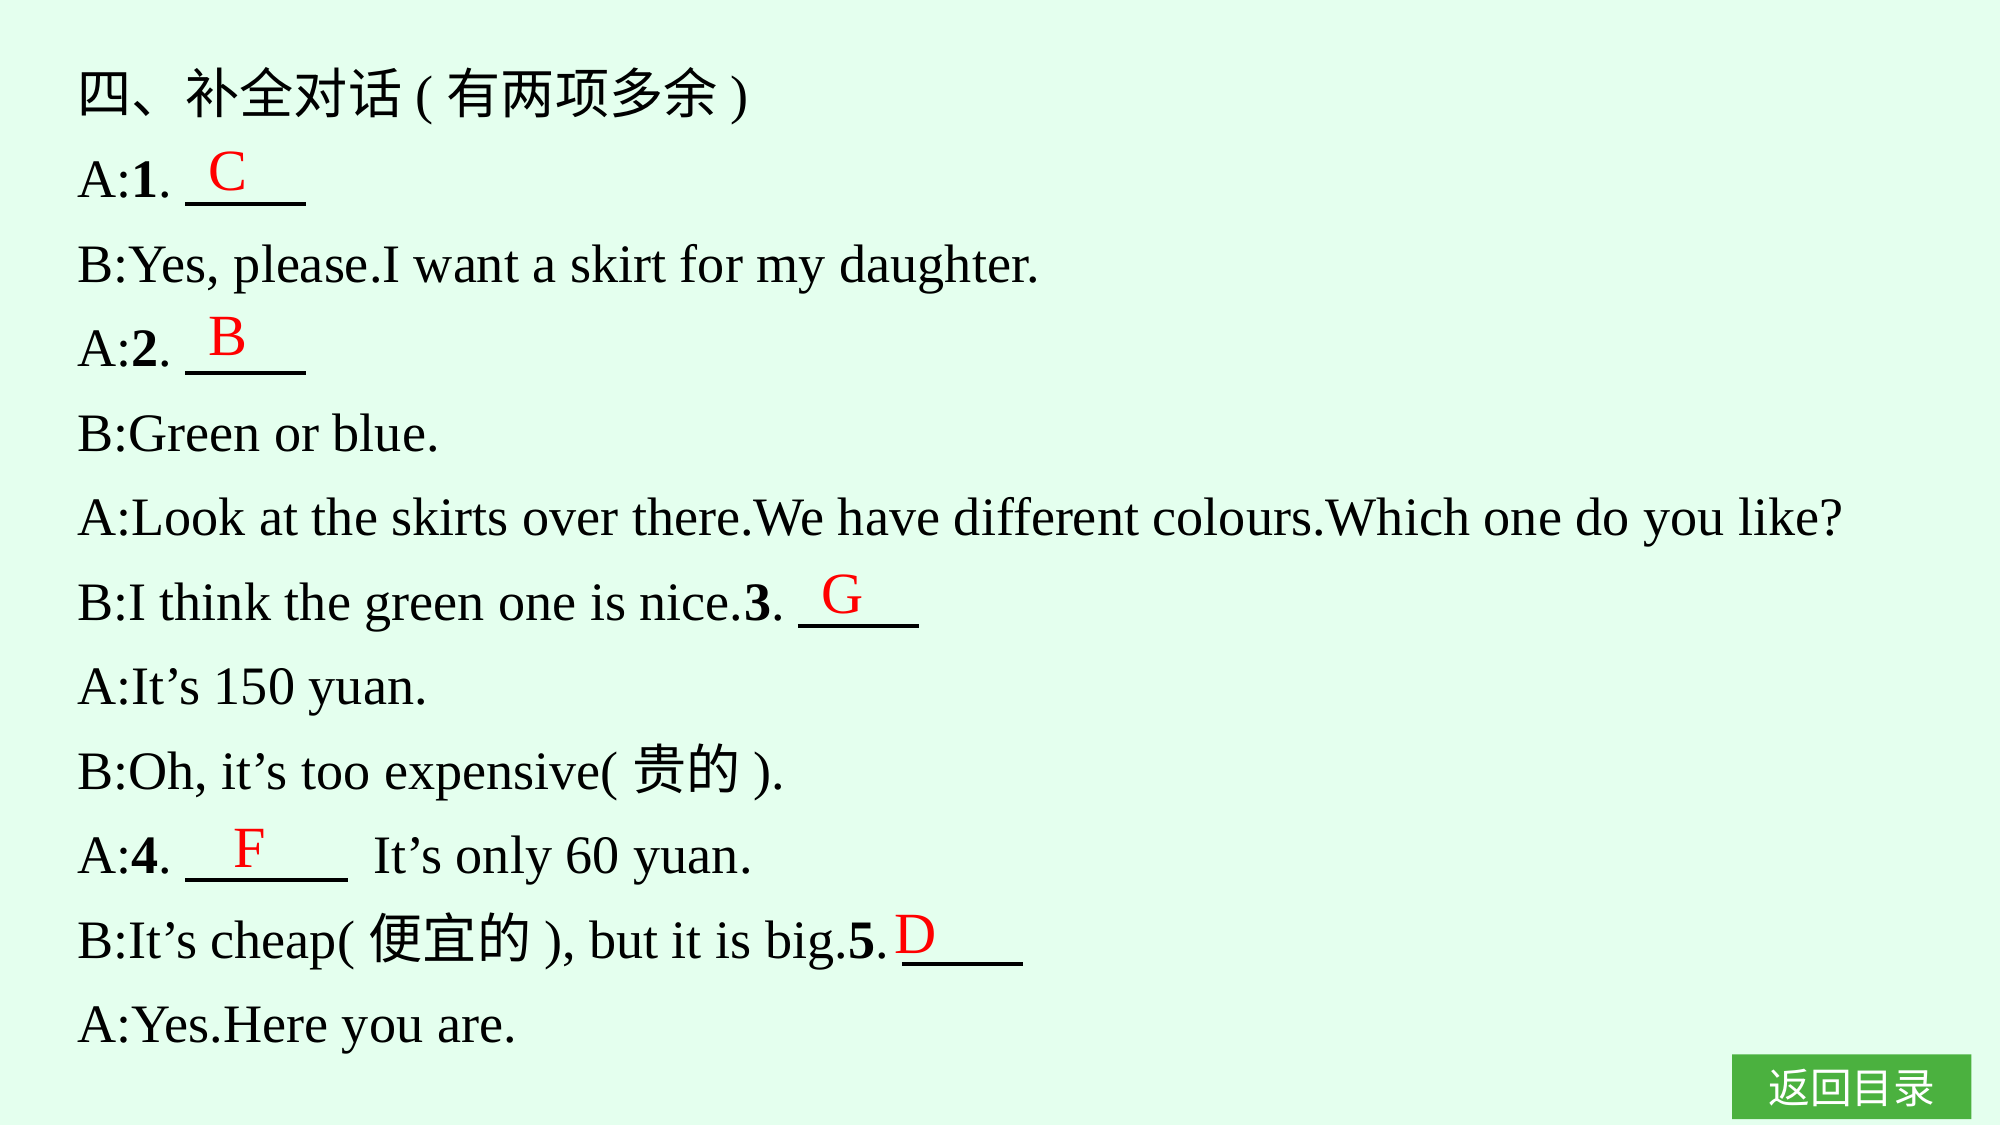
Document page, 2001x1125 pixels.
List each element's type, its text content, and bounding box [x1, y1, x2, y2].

text_box D [879, 887, 952, 973]
text_box G [806, 547, 878, 633]
text_box C [194, 124, 263, 210]
text_box F [218, 802, 281, 887]
text_box B [194, 289, 263, 375]
text_box 四、补全对话(有两项多余) A:1. B:Yes, please.I want a skirt for my daughter. A:2. B:Green or blue. A:Look at the skirts over there.We have different colours.Which one do you like? B:I think the green one is nice.3. A:It’s 150 yuan. B:Oh, it’s too expensive(贵的). A:4. It’s only 60 yuan. B:It’s cheap(便宜的), but it is big.5. A:Yes.Here you are. [62, 32, 1938, 1061]
